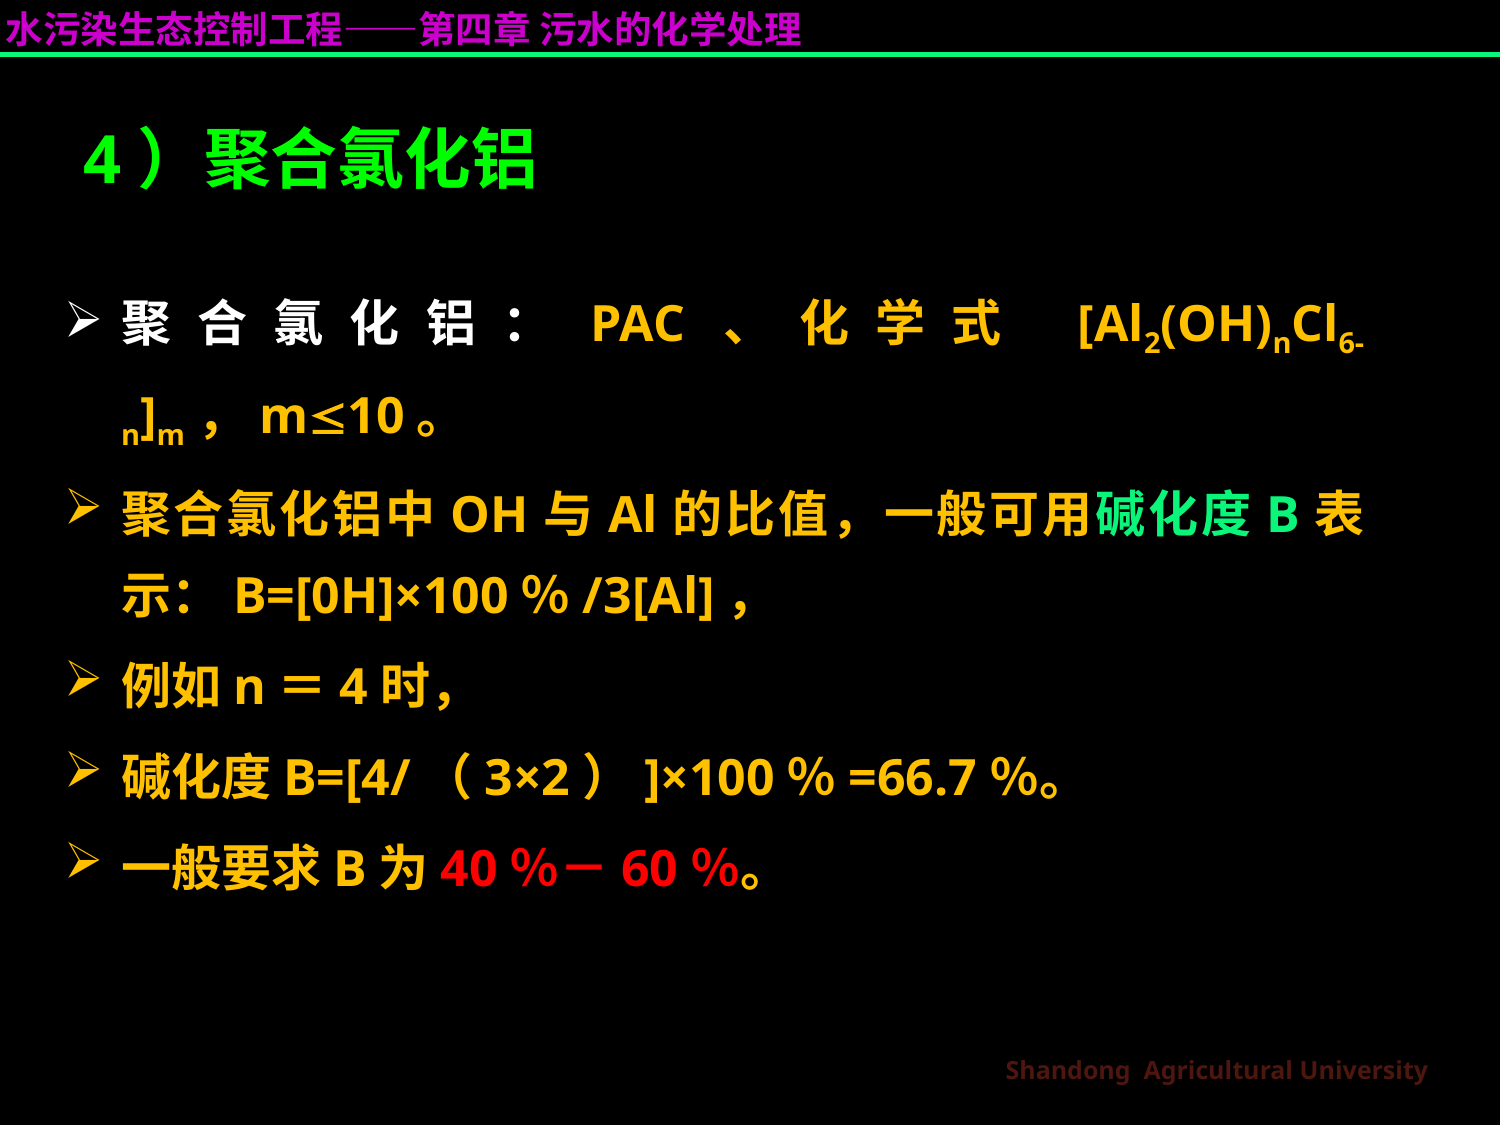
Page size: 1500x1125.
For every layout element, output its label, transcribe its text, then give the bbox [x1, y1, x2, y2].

title 4）聚合氯化铝 [68, 81, 1369, 232]
list 聚合氯化铝：PAC、化学式 [Al2(OH)nCl6-n]m，m10。 聚合氯化铝中OH与Al的比值，一般可用碱化度B表示：B=[0H]×100％/3[Al]， 例如n＝4时， 碱化度B=[4/（3×2）]×100％=66.7％。 一般要求B为40％－60％。 [64, 267, 1365, 894]
